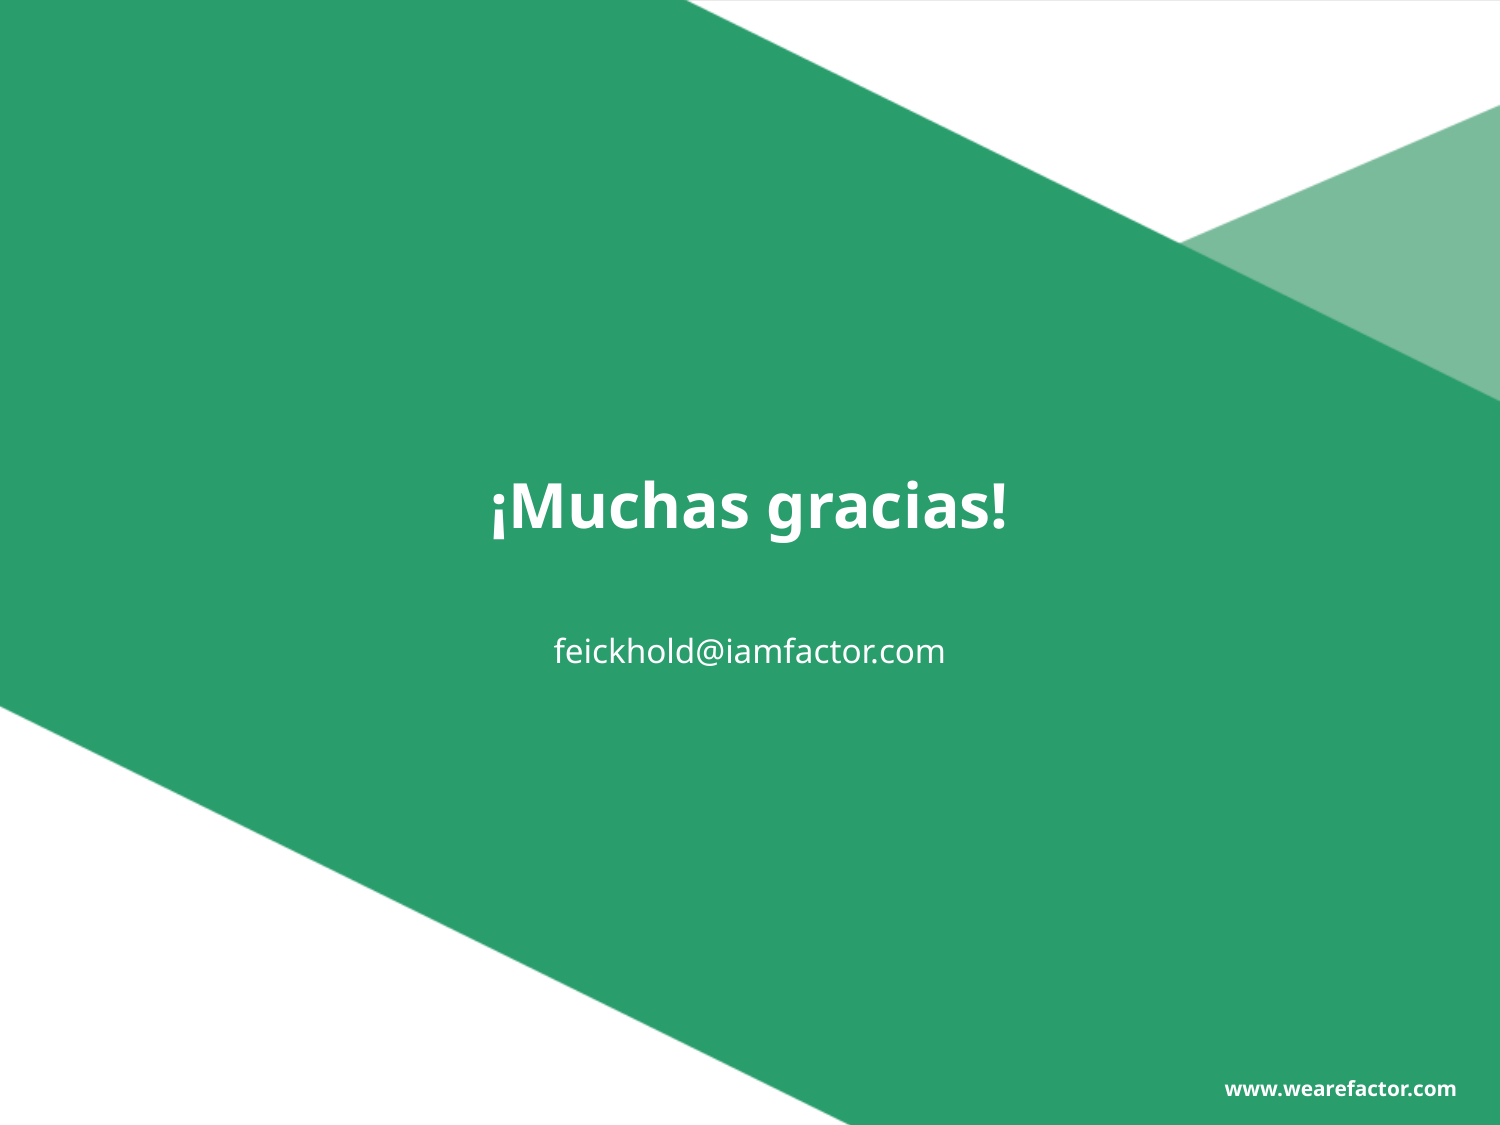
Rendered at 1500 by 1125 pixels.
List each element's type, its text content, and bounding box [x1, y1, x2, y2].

text_box www.wearefactor.com [1187, 813, 1500, 1101]
text_box ¡Muchas gracias! feickhold@iamfactor.com [0, 458, 1500, 678]
picture [0, 678, 1500, 1125]
picture [0, 0, 1500, 458]
